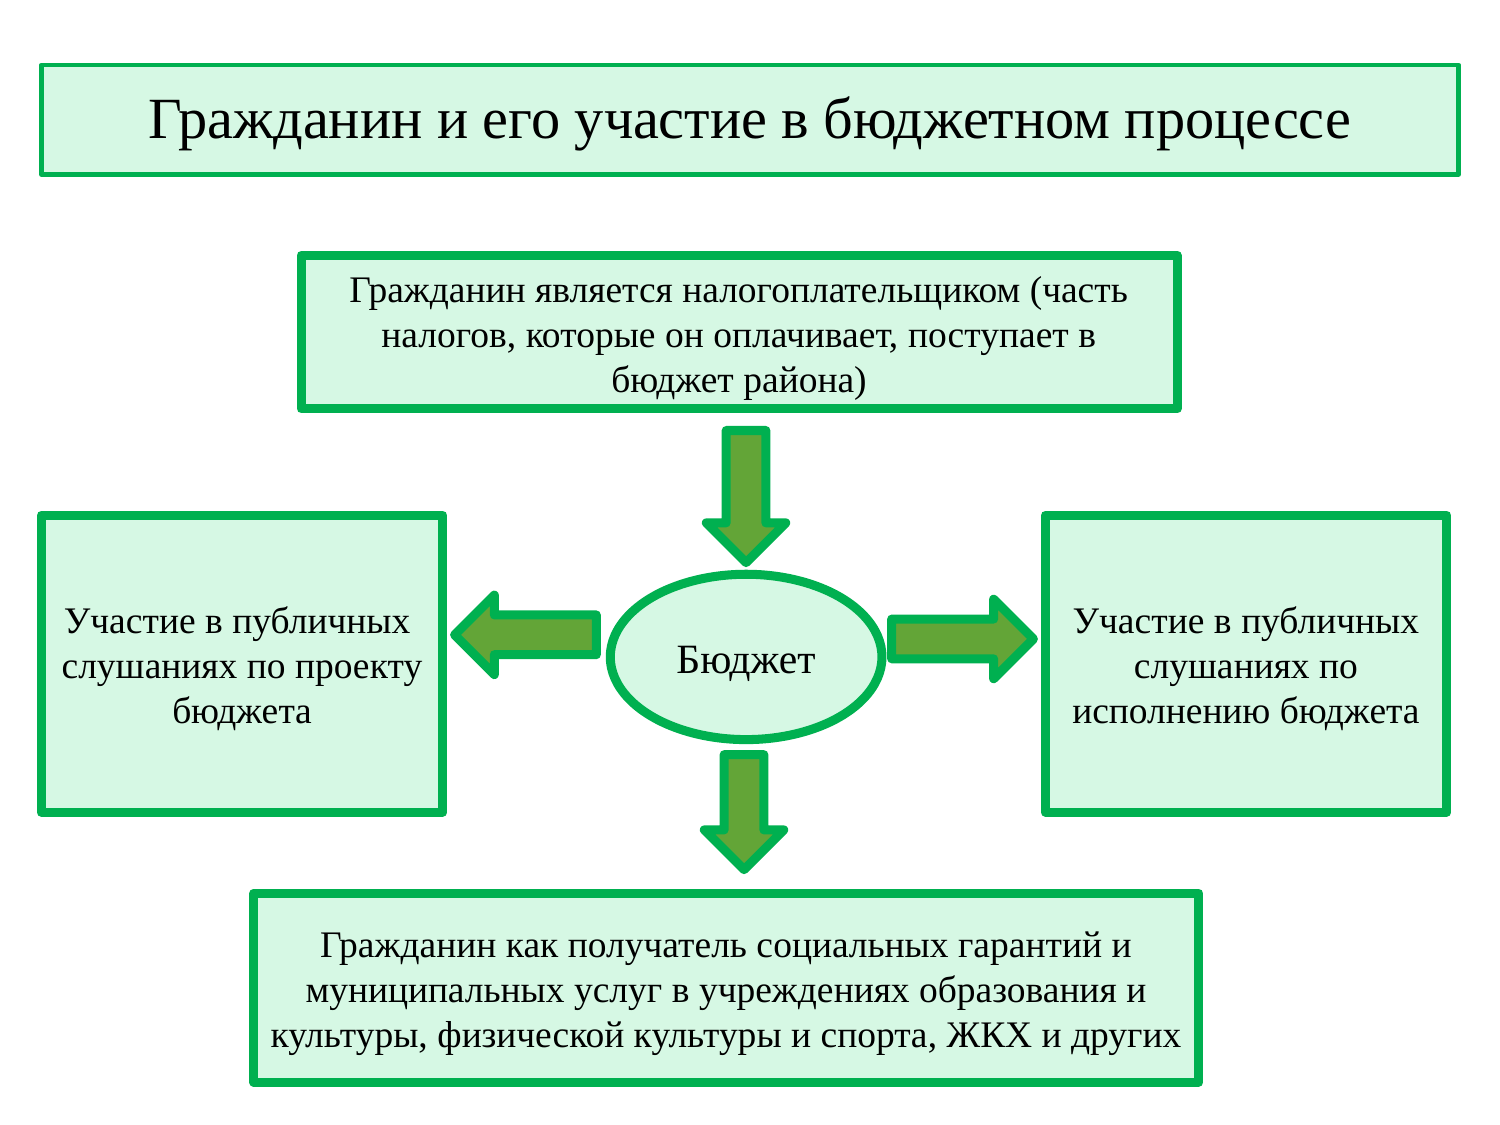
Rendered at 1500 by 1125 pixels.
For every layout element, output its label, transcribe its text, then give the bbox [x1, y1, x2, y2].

text_box Гражданин как получатель социальных гарантий и муниципальных услуг в учреждениях образования и культуры, физической культуры и спорта, ЖКХ и других [249, 889, 1203, 1087]
text_box [887, 594, 1038, 684]
text_box [699, 750, 789, 875]
text_box Участие в публичных слушаниях по исполнению бюджета [1041, 511, 1451, 817]
title Гражданин и его участие в бюджетном процессе [41, 65, 1459, 175]
text_box Участие в публичных слушаниях по проекту бюджета [37, 511, 447, 817]
text_box [450, 590, 601, 680]
text_box [701, 425, 791, 568]
text_box Гражданин является налогоплательщиком (часть налогов, которые он оплачивает, поступает в бюджет района) [297, 251, 1182, 413]
text_box Бюджет [605, 569, 887, 745]
